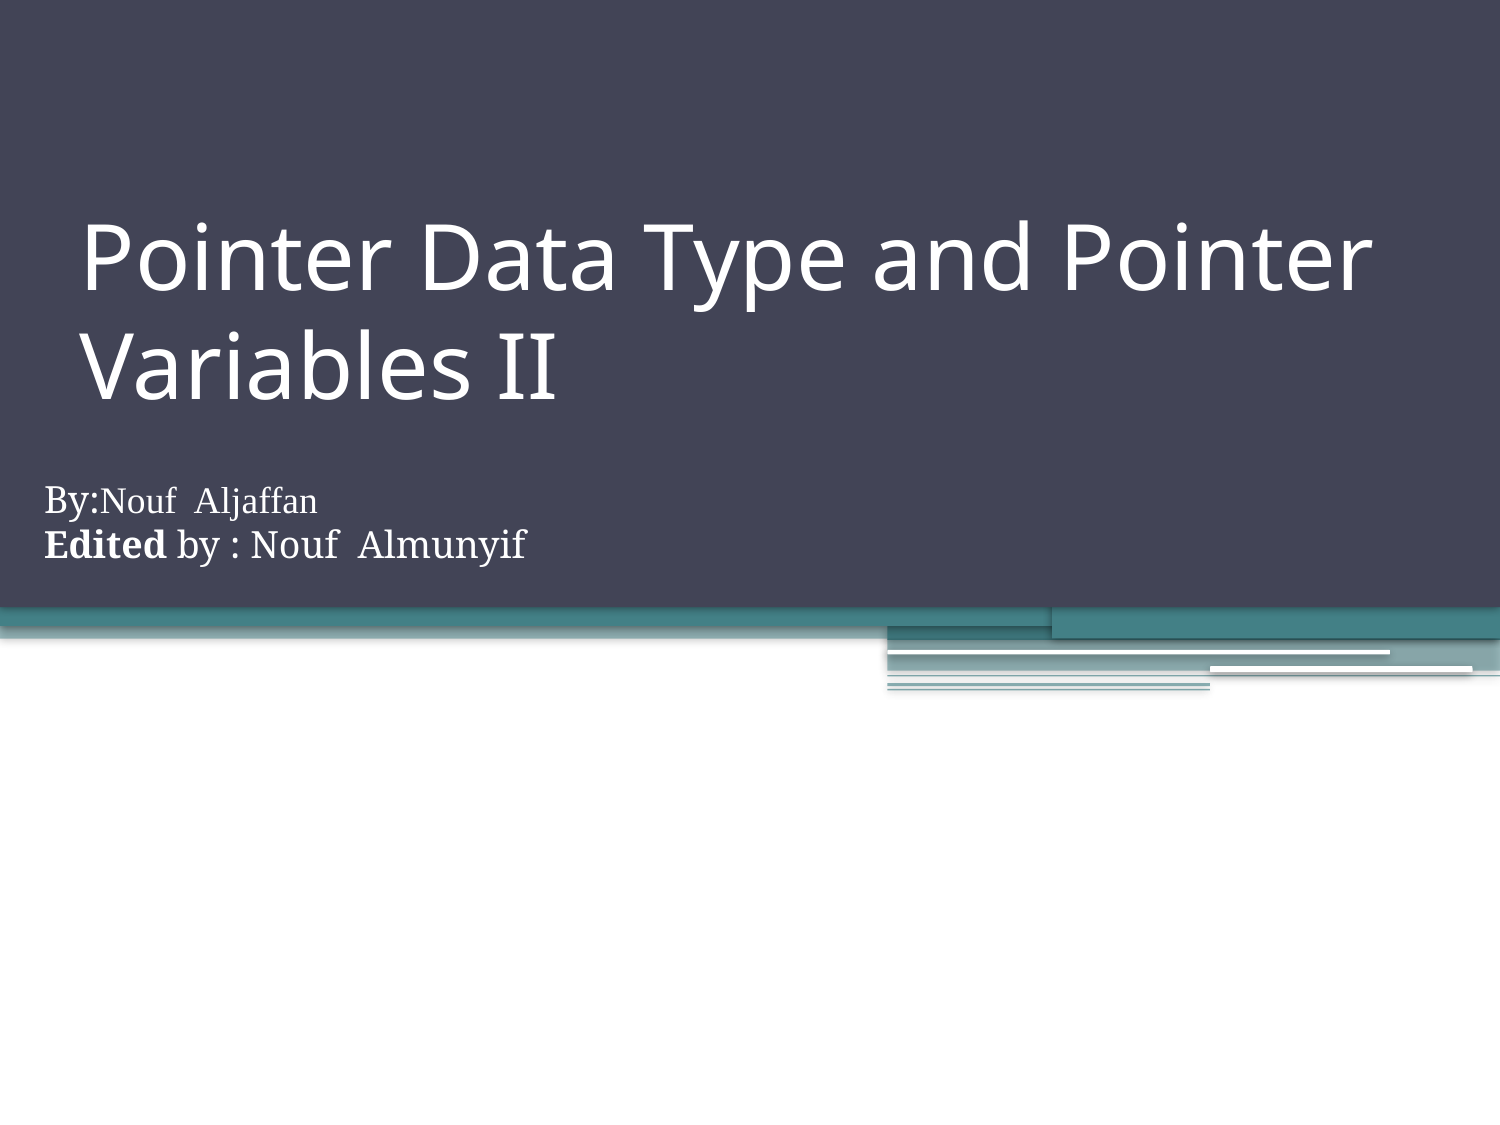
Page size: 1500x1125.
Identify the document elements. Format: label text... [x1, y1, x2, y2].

text_box By:Nouf Aljaffan Edited by : Nouf Almunyif [29, 468, 567, 573]
title Pointer Data Type and Pointer Variables II [64, 184, 1453, 426]
